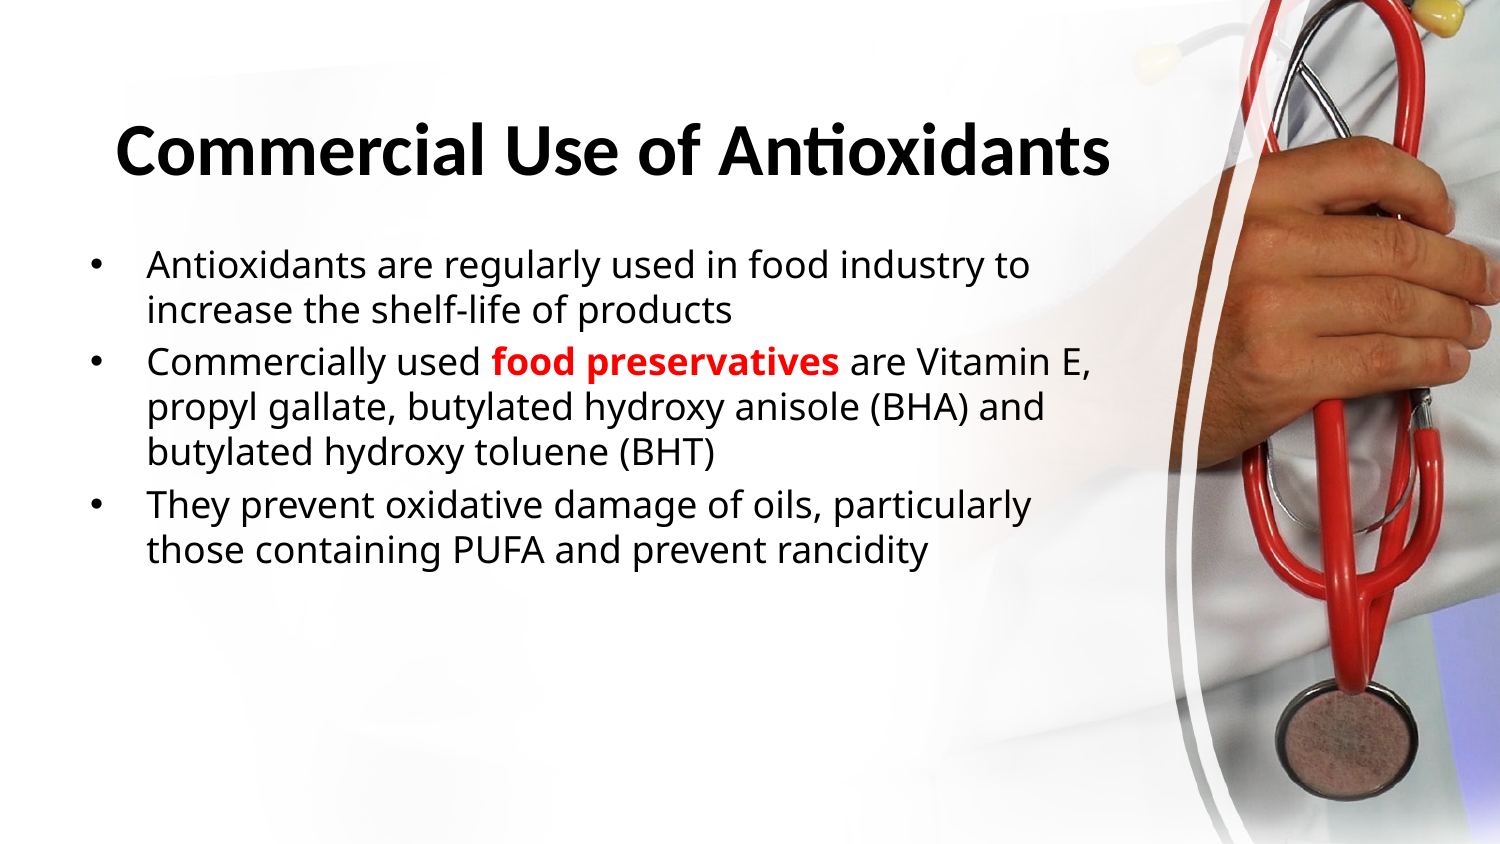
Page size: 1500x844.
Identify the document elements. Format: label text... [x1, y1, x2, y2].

picture [0, 0, 1500, 844]
list Antioxidants are regularly used in food industry to increase the shelf-life of products Commercially used food preservatives are Vitamin E, propyl gallate, butylated hydroxy anisole (BHA) and butylated hydroxy toluene (BHT) They prevent oxidative damage of oils, particularly those containing PUFA and prevent rancidity [75, 233, 1153, 782]
title Commercial Use of Antioxidants [75, 82, 1155, 208]
